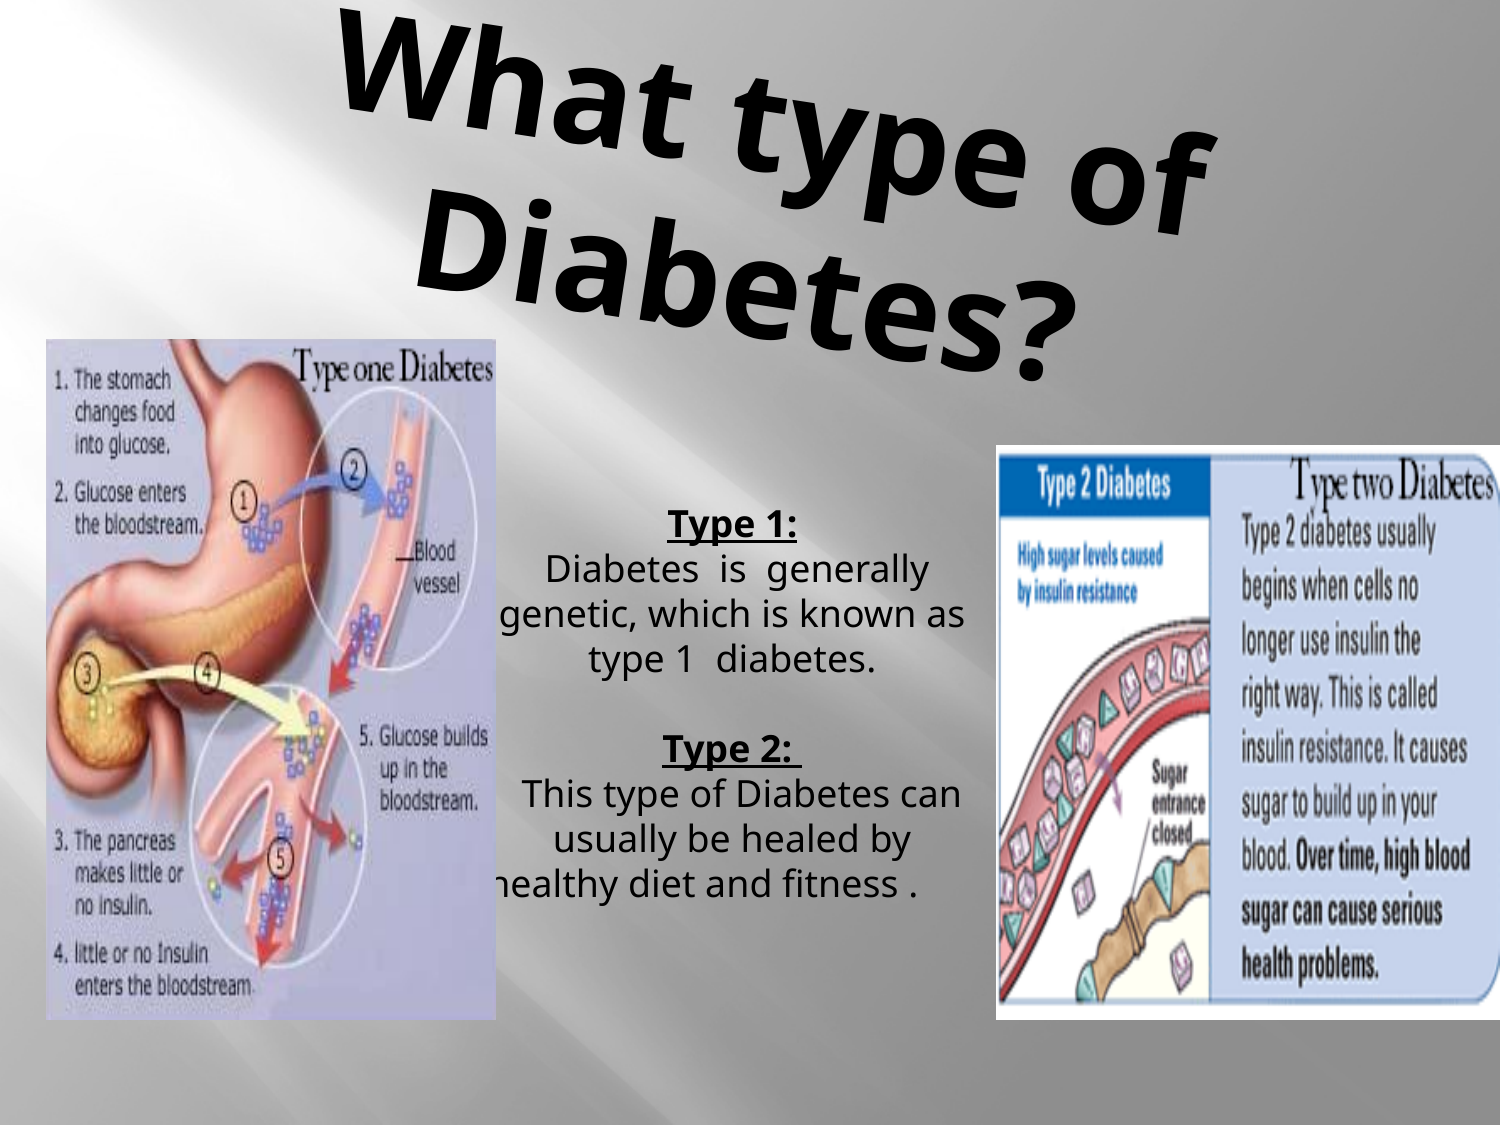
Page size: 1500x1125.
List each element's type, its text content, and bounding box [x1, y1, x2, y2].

text_box Type 1: Diabetes is generally genetic, which is known as type 1 diabetes. Type 2: This type of Diabetes can usually be healed by healthy diet and fitness . [539, 492, 995, 957]
title What type of Diabetes? [75, 4, 1439, 395]
picture [46, 339, 496, 1020]
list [995, 445, 1500, 1020]
